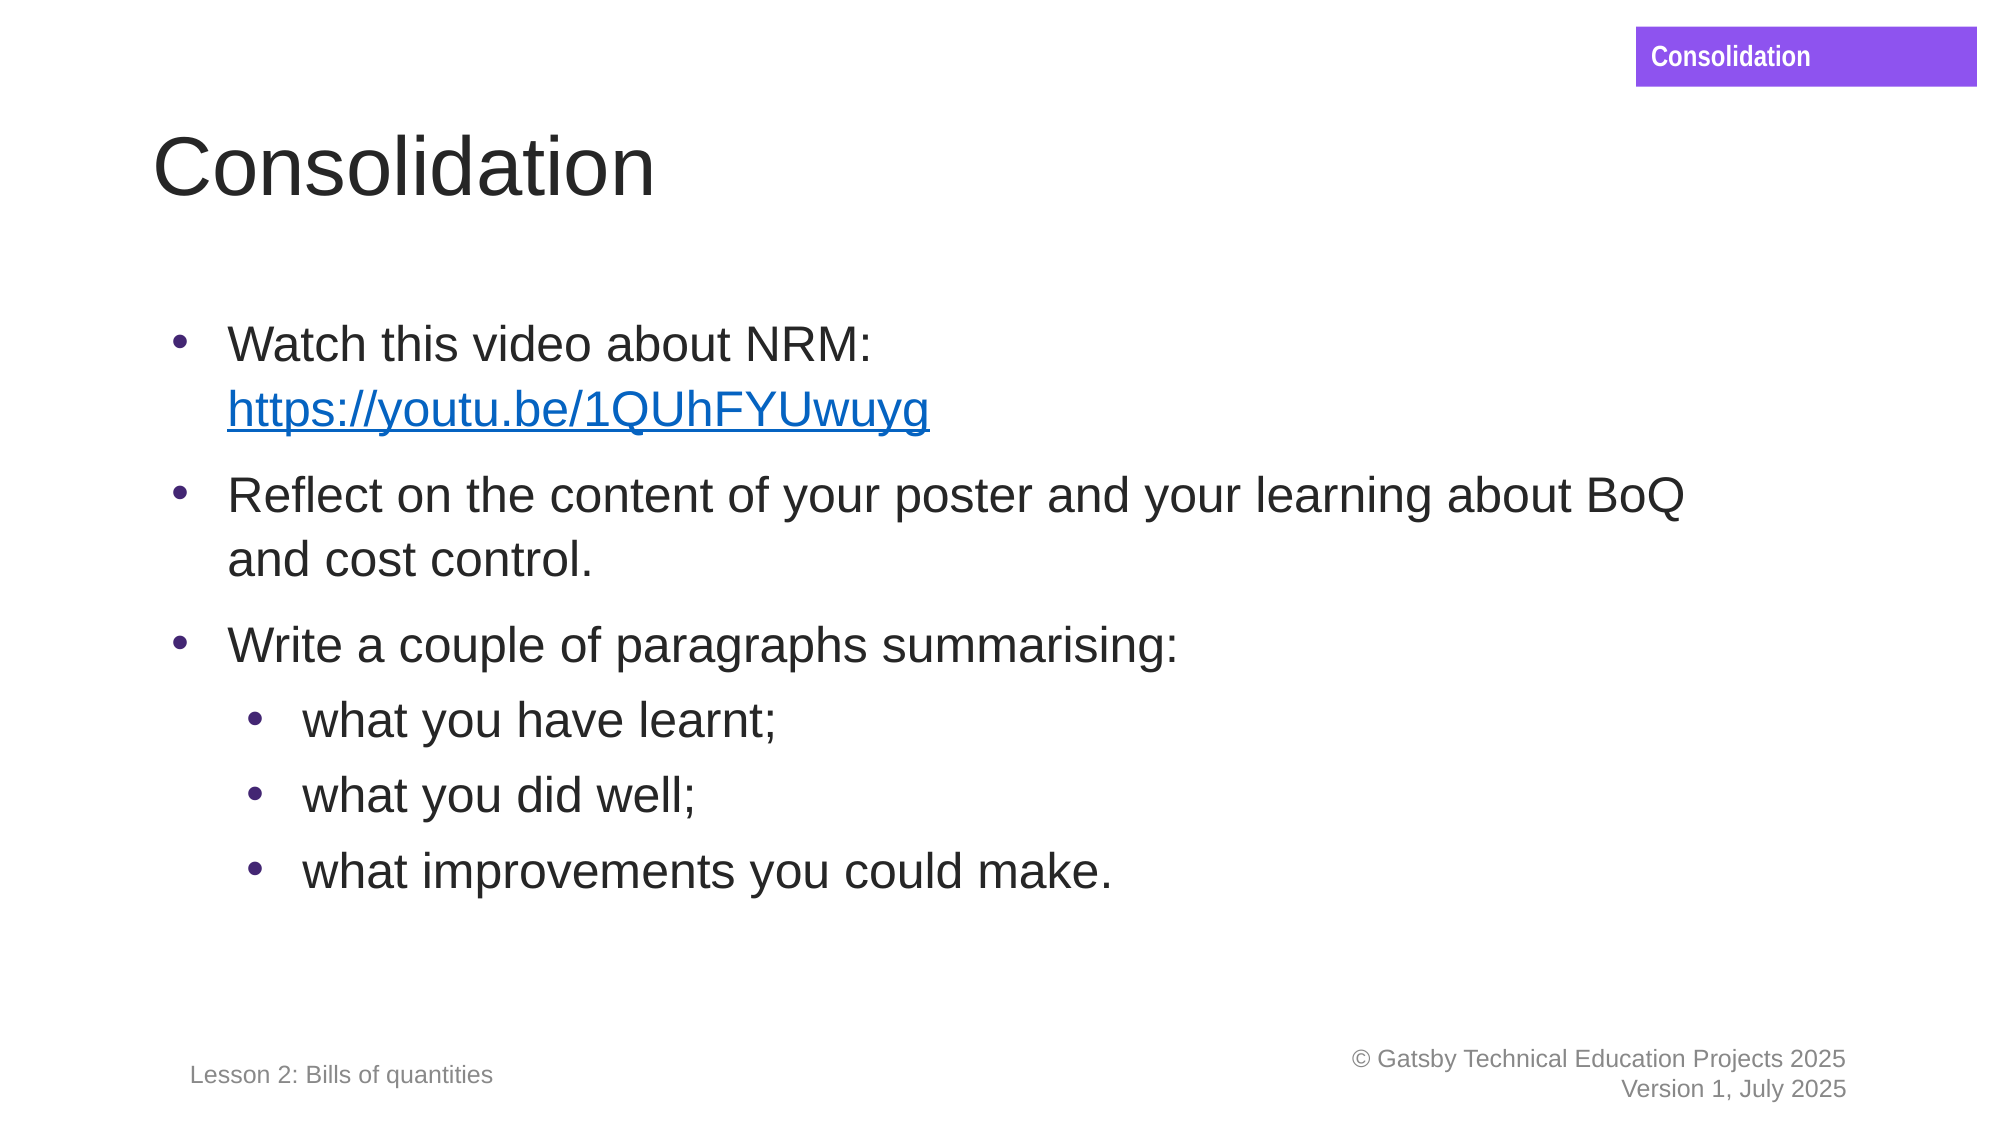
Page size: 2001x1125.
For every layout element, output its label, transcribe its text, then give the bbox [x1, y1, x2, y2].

title Consolidation [137, 59, 1863, 278]
list Watch this video about NRM: https://youtu.be/1QUhFYUwuyg Reflect on the content of your poster and your learning about BoQ and cost control. Write a couple of paragraphs summarising: what you have learnt; what you did well; what improvements you could make. [137, 299, 1793, 1014]
list Lesson 2: Bills of quantities [137, 1042, 829, 1103]
list Consolidation [1636, 26, 1977, 87]
